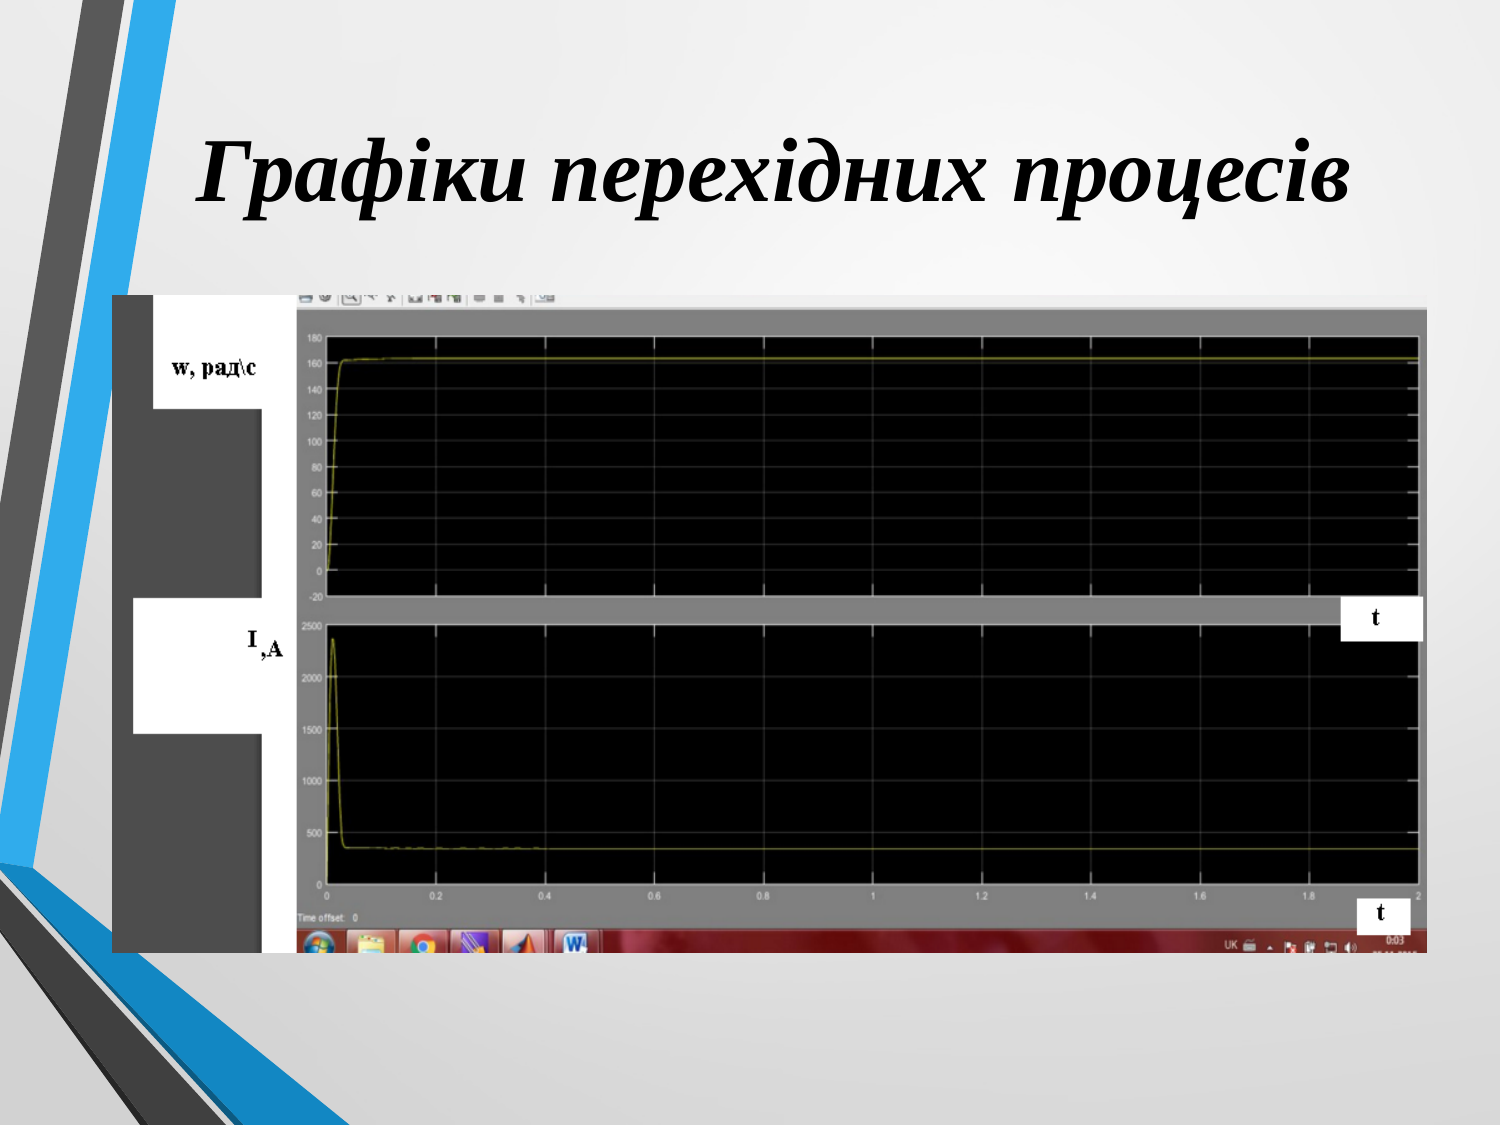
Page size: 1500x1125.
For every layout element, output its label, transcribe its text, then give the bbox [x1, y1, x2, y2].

title Графіки перехідних процесів [76, 101, 1427, 302]
picture [111, 295, 1427, 953]
